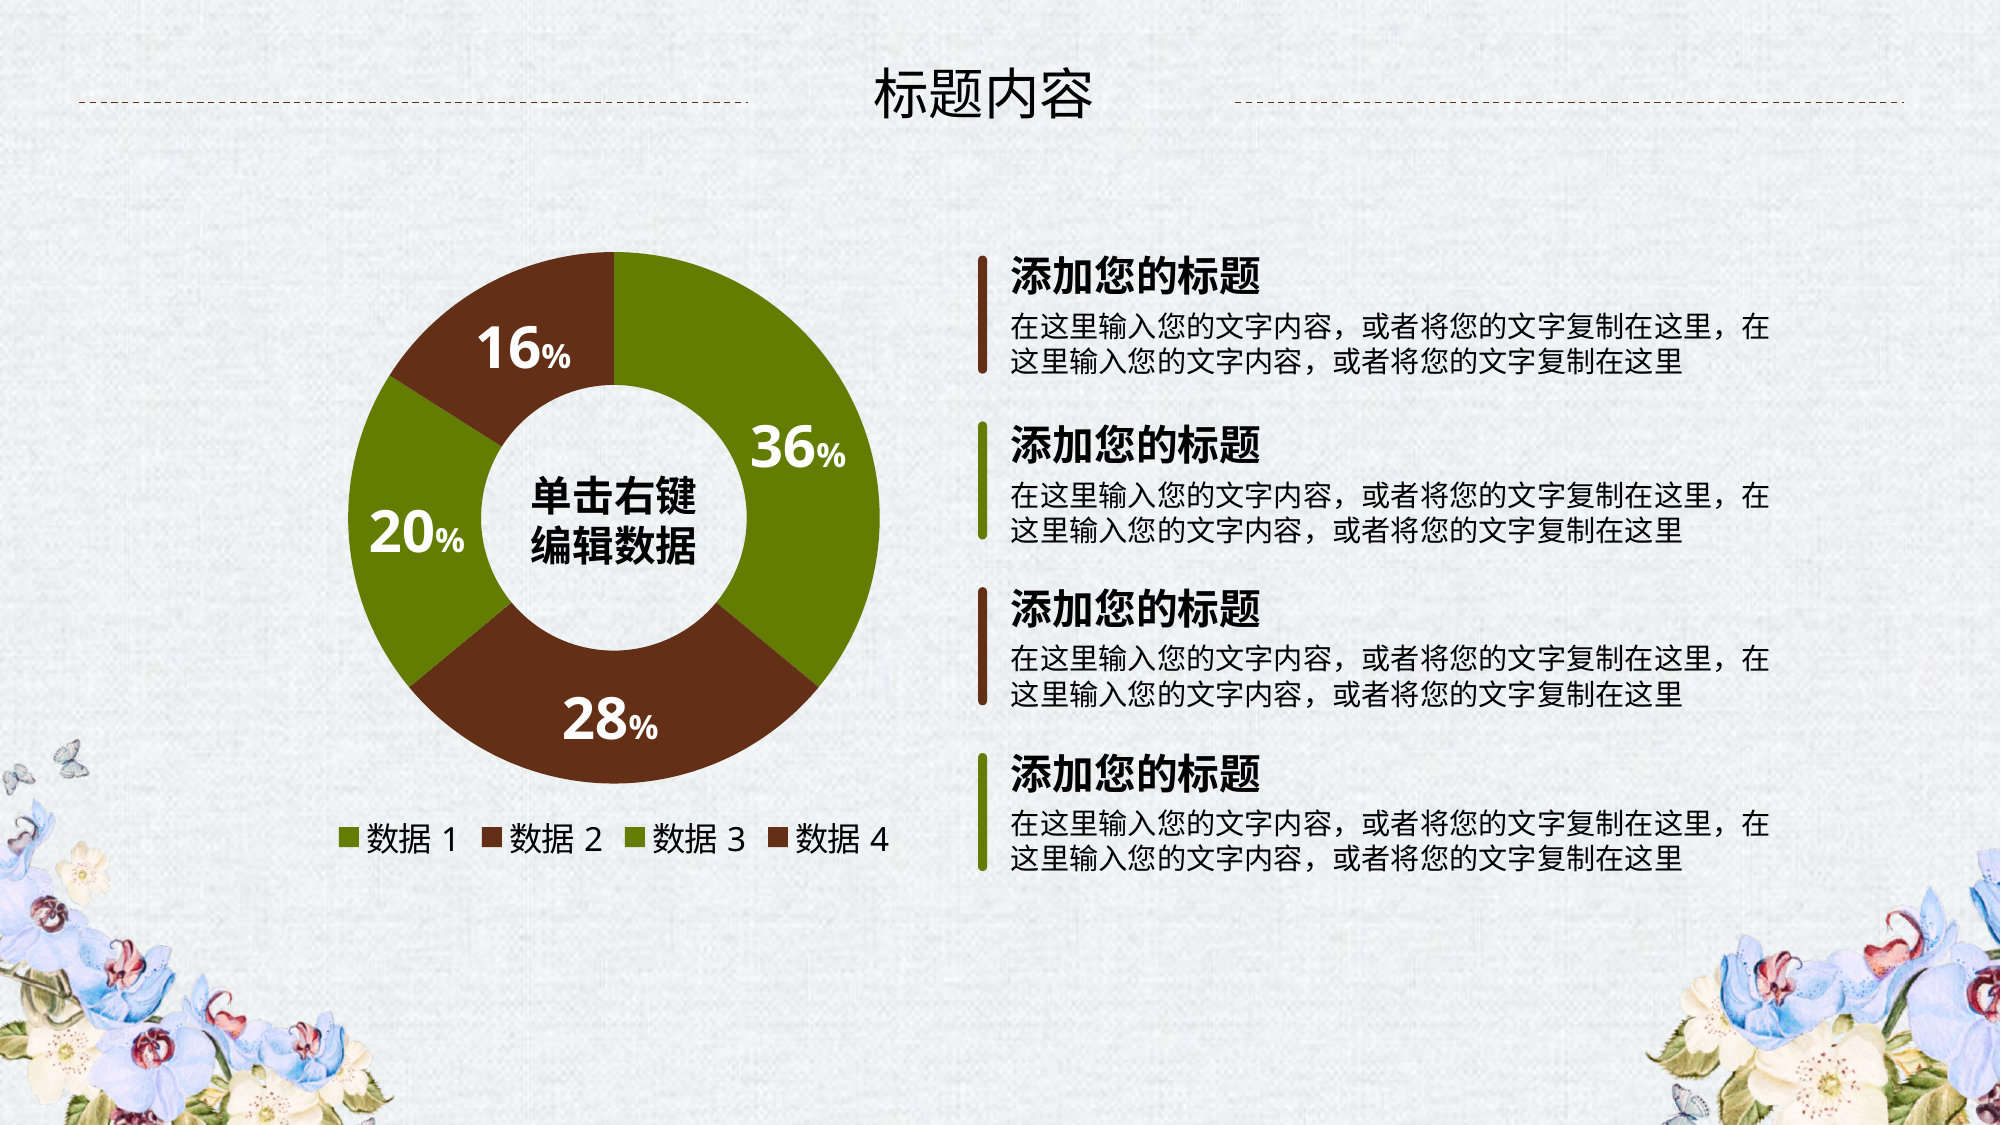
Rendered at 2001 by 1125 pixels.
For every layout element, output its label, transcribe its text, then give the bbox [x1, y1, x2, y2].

text_box [977, 586, 989, 707]
picture [0, 0, 2001, 1125]
text_box [977, 254, 989, 375]
chart [292, 239, 936, 868]
text_box 添加您的标题 [996, 740, 1321, 805]
text_box 在这里输入您的文字内容，或者将您的文字复制在这里，在这里输入您的文字内容，或者将您的文字复制在这里 [996, 300, 1807, 386]
text_box [977, 420, 989, 541]
text_box 在这里输入您的文字内容，或者将您的文字复制在这里，在这里输入您的文字内容，或者将您的文字复制在这里 [996, 469, 1807, 555]
text_box 在这里输入您的文字内容，或者将您的文字复制在这里，在这里输入您的文字内容，或者将您的文字复制在这里 [996, 633, 1612, 719]
text_box [977, 751, 989, 873]
text_box 添加您的标题 [996, 242, 1321, 308]
text_box 添加您的标题 [996, 411, 1321, 477]
text_box 标题内容 [811, 51, 1158, 133]
text_box 在这里输入您的文字内容，或者将您的文字复制在这里，在这里输入您的文字内容，或者将您的文字复制在这里 [996, 798, 1608, 883]
text_box 添加您的标题 [996, 575, 1321, 641]
